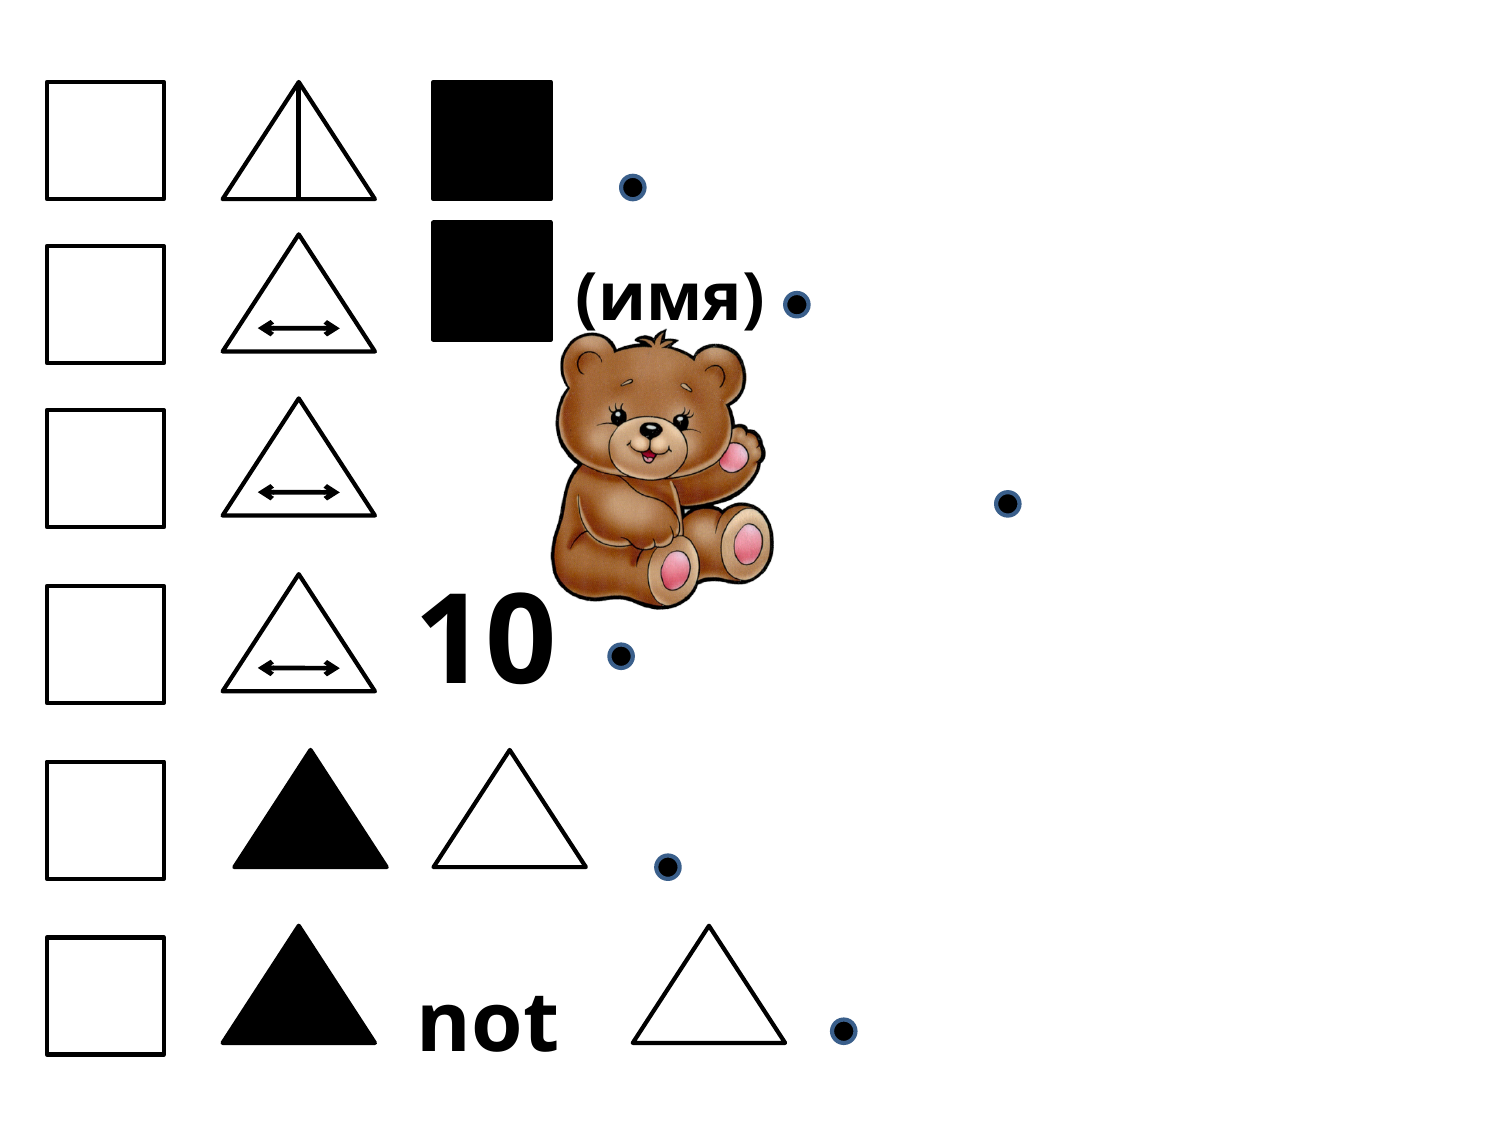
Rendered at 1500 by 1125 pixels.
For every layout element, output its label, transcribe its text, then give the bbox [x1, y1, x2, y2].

text_box [259, 79, 338, 138]
text_box [220, 396, 377, 518]
text_box (имя) [486, 246, 781, 341]
text_box [994, 490, 1022, 518]
text_box [220, 923, 377, 1046]
text_box [829, 1017, 858, 1046]
text_box [431, 747, 588, 870]
text_box [654, 853, 682, 881]
text_box [45, 935, 166, 1057]
text_box [619, 173, 647, 202]
text_box [45, 760, 166, 881]
text_box [630, 923, 787, 1046]
text_box [431, 220, 553, 342]
text_box 10 [399, 550, 573, 716]
text_box [431, 80, 553, 201]
text_box [232, 747, 389, 870]
text_box not [402, 960, 575, 1076]
text_box [220, 150, 377, 202]
text_box [45, 244, 166, 365]
text_box [45, 584, 166, 705]
text_box [783, 290, 811, 319]
text_box [45, 80, 166, 201]
text_box [220, 572, 377, 694]
text_box [220, 232, 377, 354]
text_box [45, 408, 166, 529]
text_box [607, 642, 635, 671]
picture [550, 327, 774, 612]
